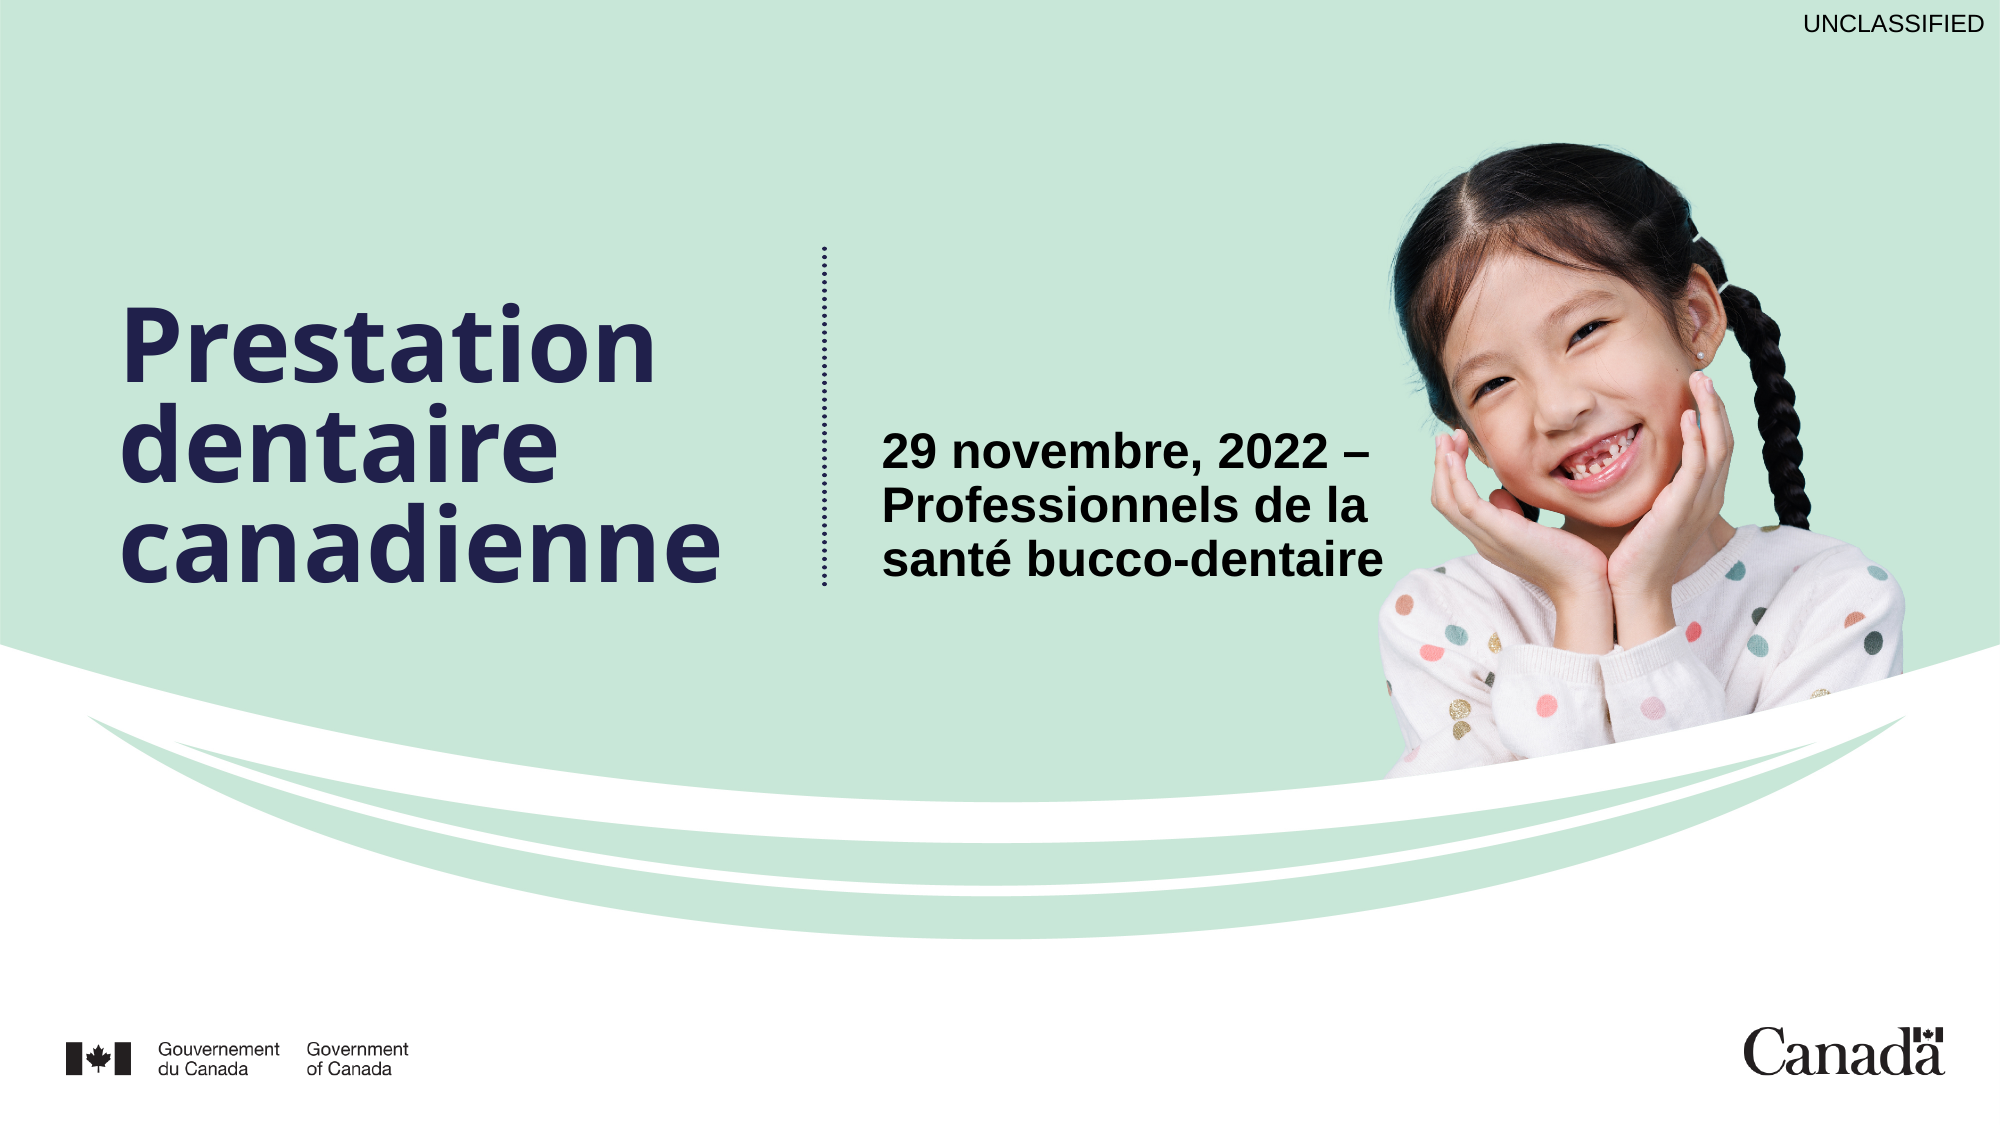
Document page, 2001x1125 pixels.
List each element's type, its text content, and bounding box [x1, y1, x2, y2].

picture [0, 0, 2001, 1125]
subtitle 29 novembre, 2022 – Professionnels de la santé bucco-dentaire [866, 248, 1406, 595]
text_box Prestation dentaire canadienne [103, 295, 803, 610]
